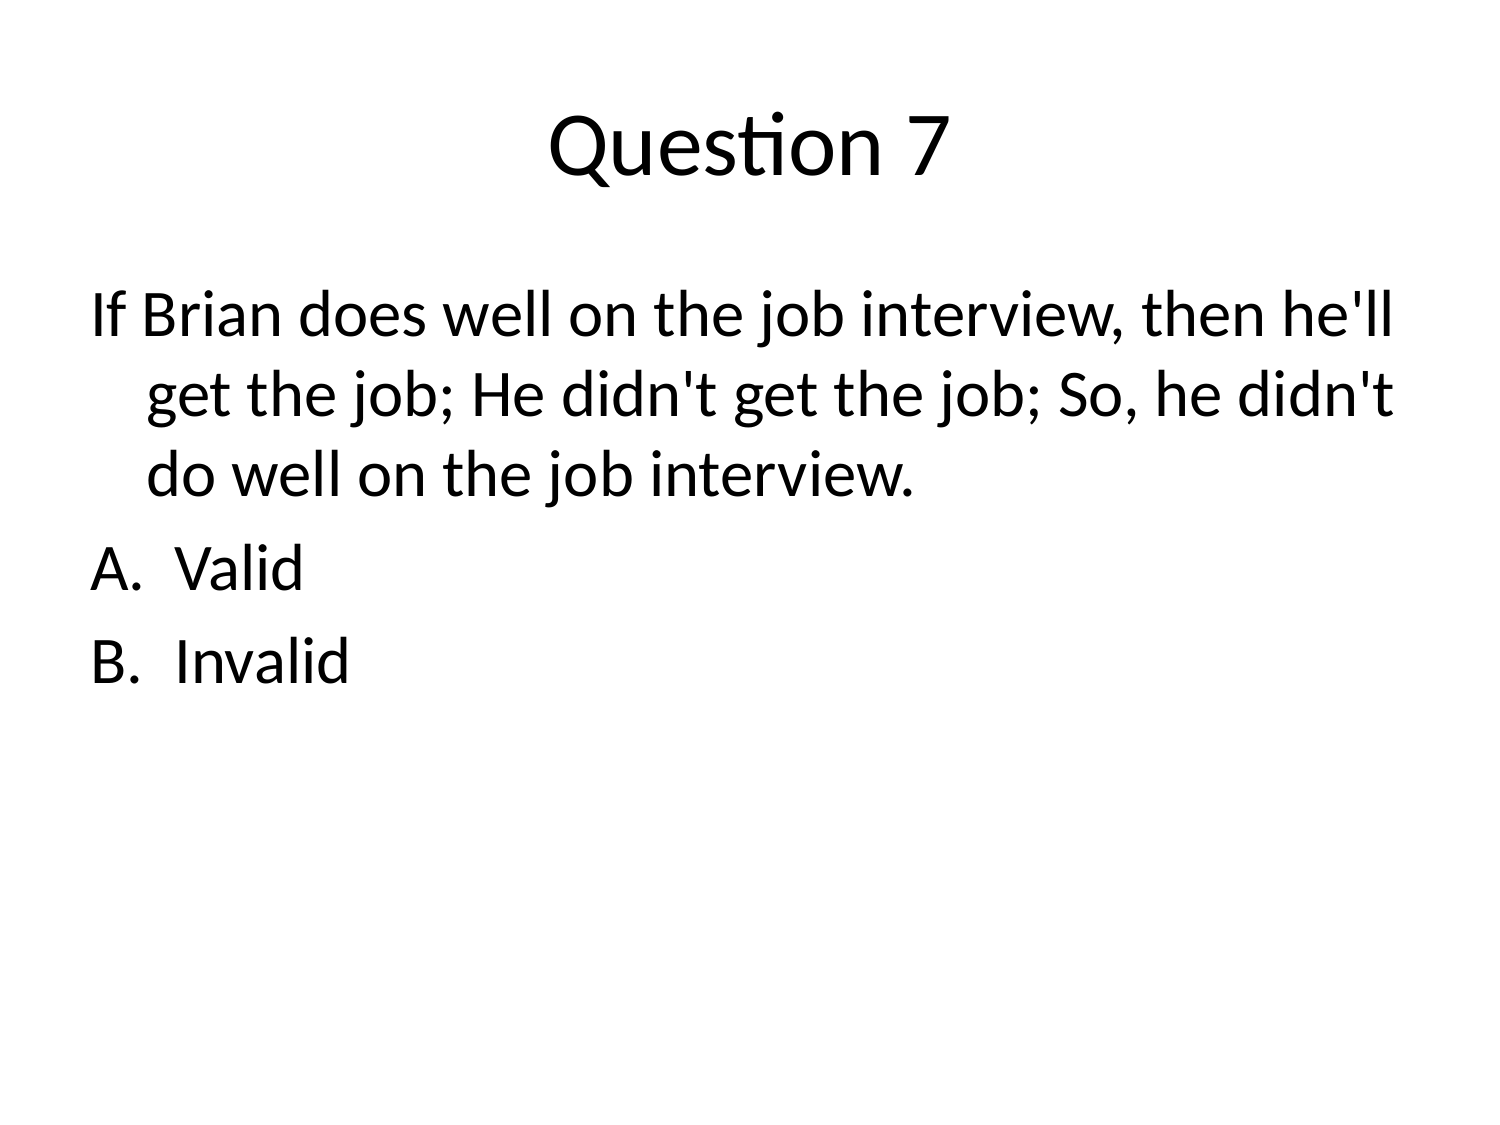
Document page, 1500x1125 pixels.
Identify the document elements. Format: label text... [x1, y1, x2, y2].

list If Brian does well on the job interview, then he'll get the job; He didn't get the job; So, he didn't do well on the job interview. Valid Invalid [75, 262, 1425, 1005]
title Question 7 [75, 45, 1425, 233]
